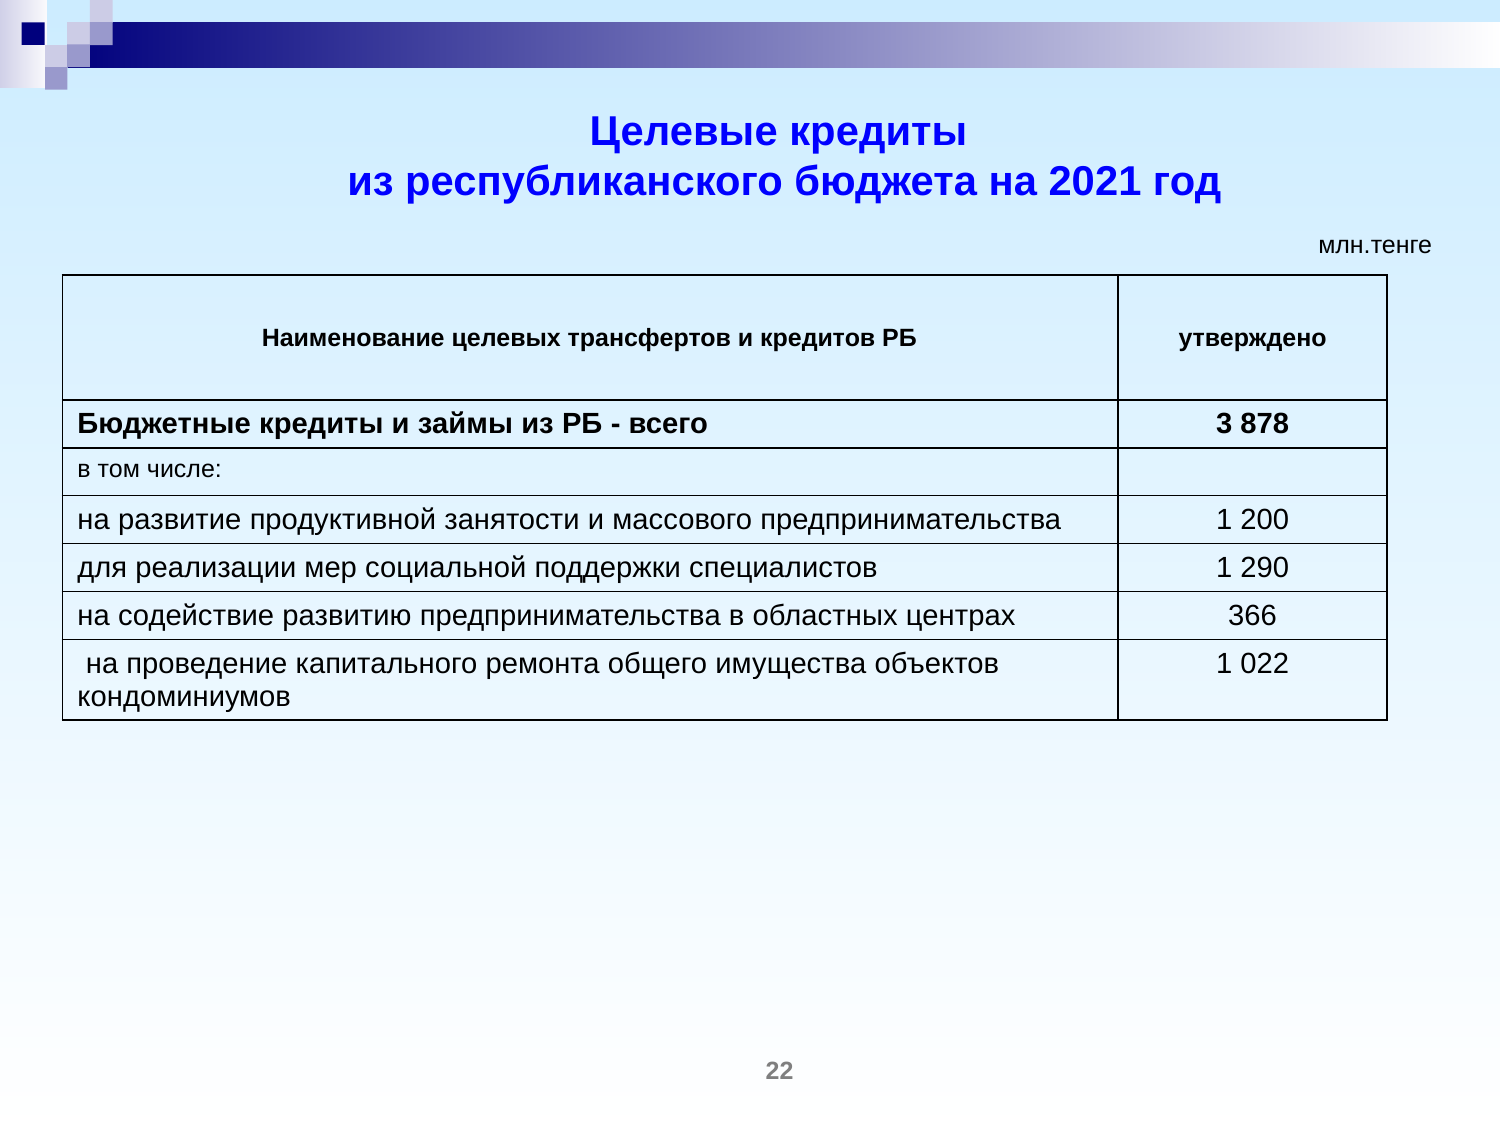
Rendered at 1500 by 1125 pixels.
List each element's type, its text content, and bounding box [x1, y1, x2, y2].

text_box 22 [629, 1051, 930, 1088]
table_cell 366 [1119, 592, 1386, 639]
table_cell 1 200 [1119, 496, 1386, 543]
table_cell 3 878 [1119, 401, 1386, 447]
title Целевые кредиты из республиканского бюджета на 2021 год [68, 118, 1500, 189]
table_cell на развитие продуктивной занятости и массового предпринимательства [63, 496, 1117, 543]
table_cell на проведение капитального ремонта общего имущества объектов кондоминиумов [63, 640, 1117, 719]
text_box млн.тенге [1240, 226, 1448, 262]
table_cell Бюджетные кредиты и займы из РБ - всего [63, 401, 1117, 447]
table_cell [1119, 449, 1386, 495]
table_cell в том числе: [63, 449, 1117, 495]
table_header утверждено [1119, 276, 1386, 399]
table_cell 1 022 [1119, 640, 1386, 719]
table_cell 1 290 [1119, 544, 1386, 591]
table_cell для реализации мер социальной поддержки специалистов [63, 544, 1117, 591]
table_cell на содействие развитию предпринимательства в областных центрах [63, 592, 1117, 639]
table_header Наименование целевых трансфертов и кредитов РБ [63, 276, 1117, 399]
